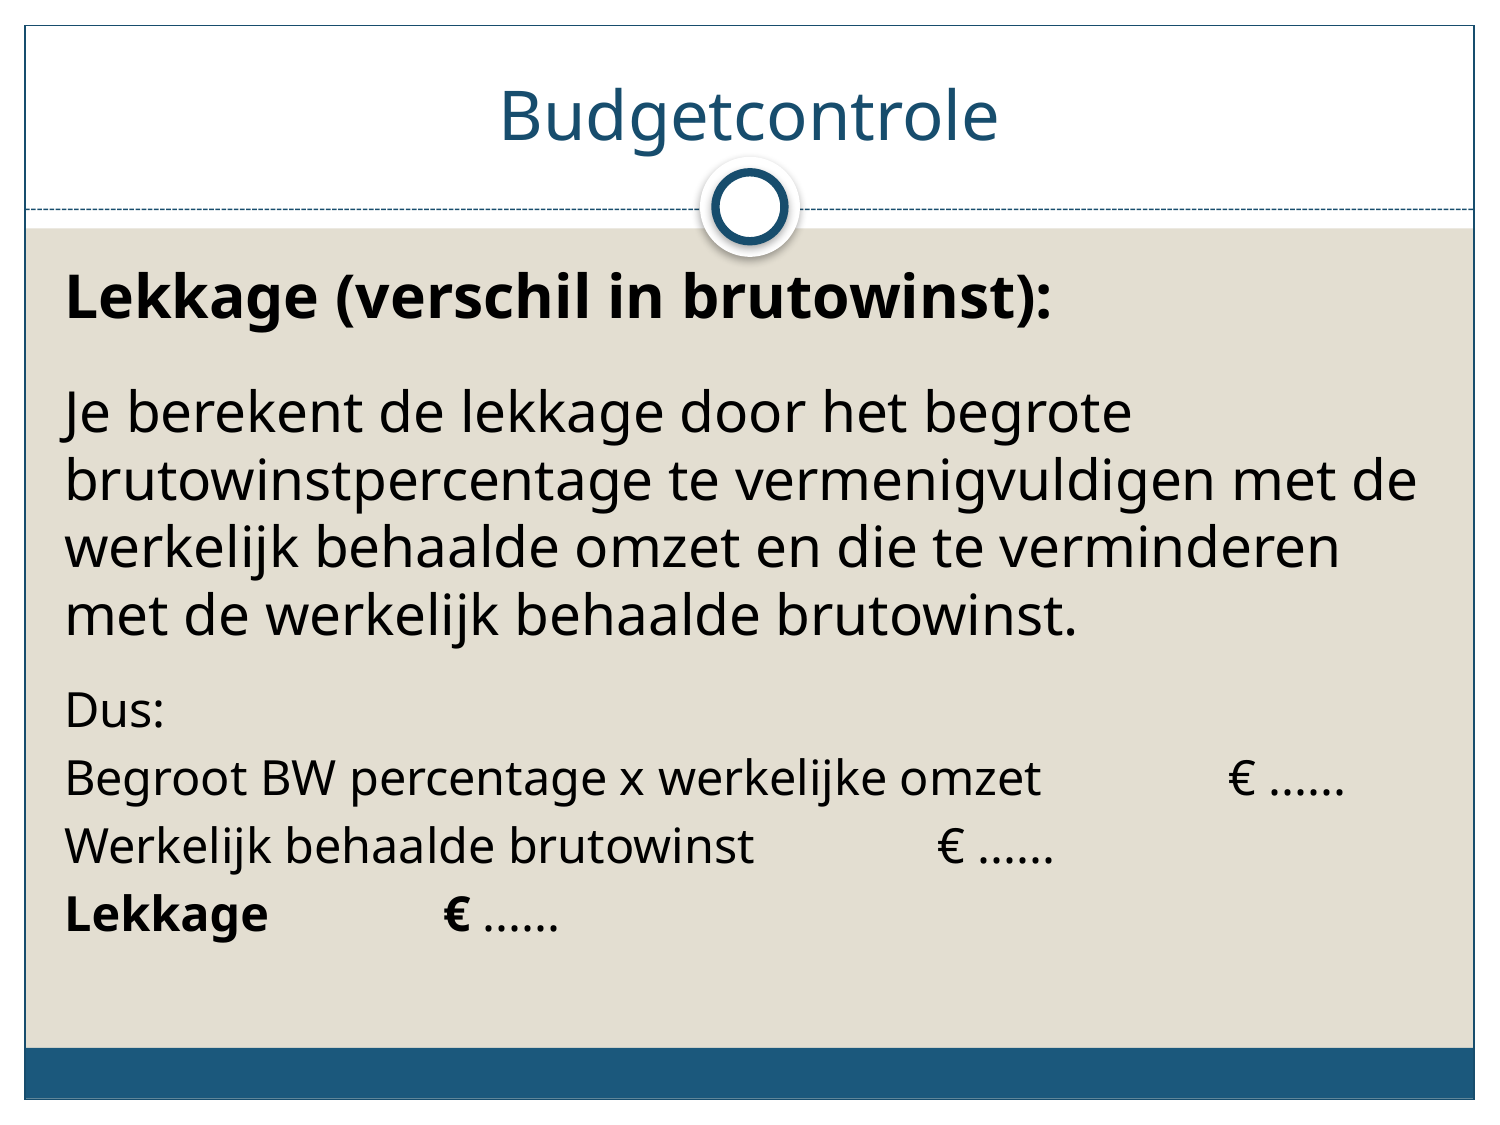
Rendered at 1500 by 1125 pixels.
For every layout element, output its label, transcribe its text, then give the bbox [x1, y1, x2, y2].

title Budgetcontrole [49, 37, 1450, 162]
list Lekkage (verschil in brutowinst): Je berekent de lekkage door het begrote brutowinstpercentage te vermenigvuldigen met de werkelijk behaalde omzet en die te verminderen met de werkelijk behaalde brutowinst. Dus: Begroot BW percentage x werkelijke omzet € ...... Werkelijk behaalde brutowinst € ...... Lekkage € ...... [49, 250, 1445, 1001]
